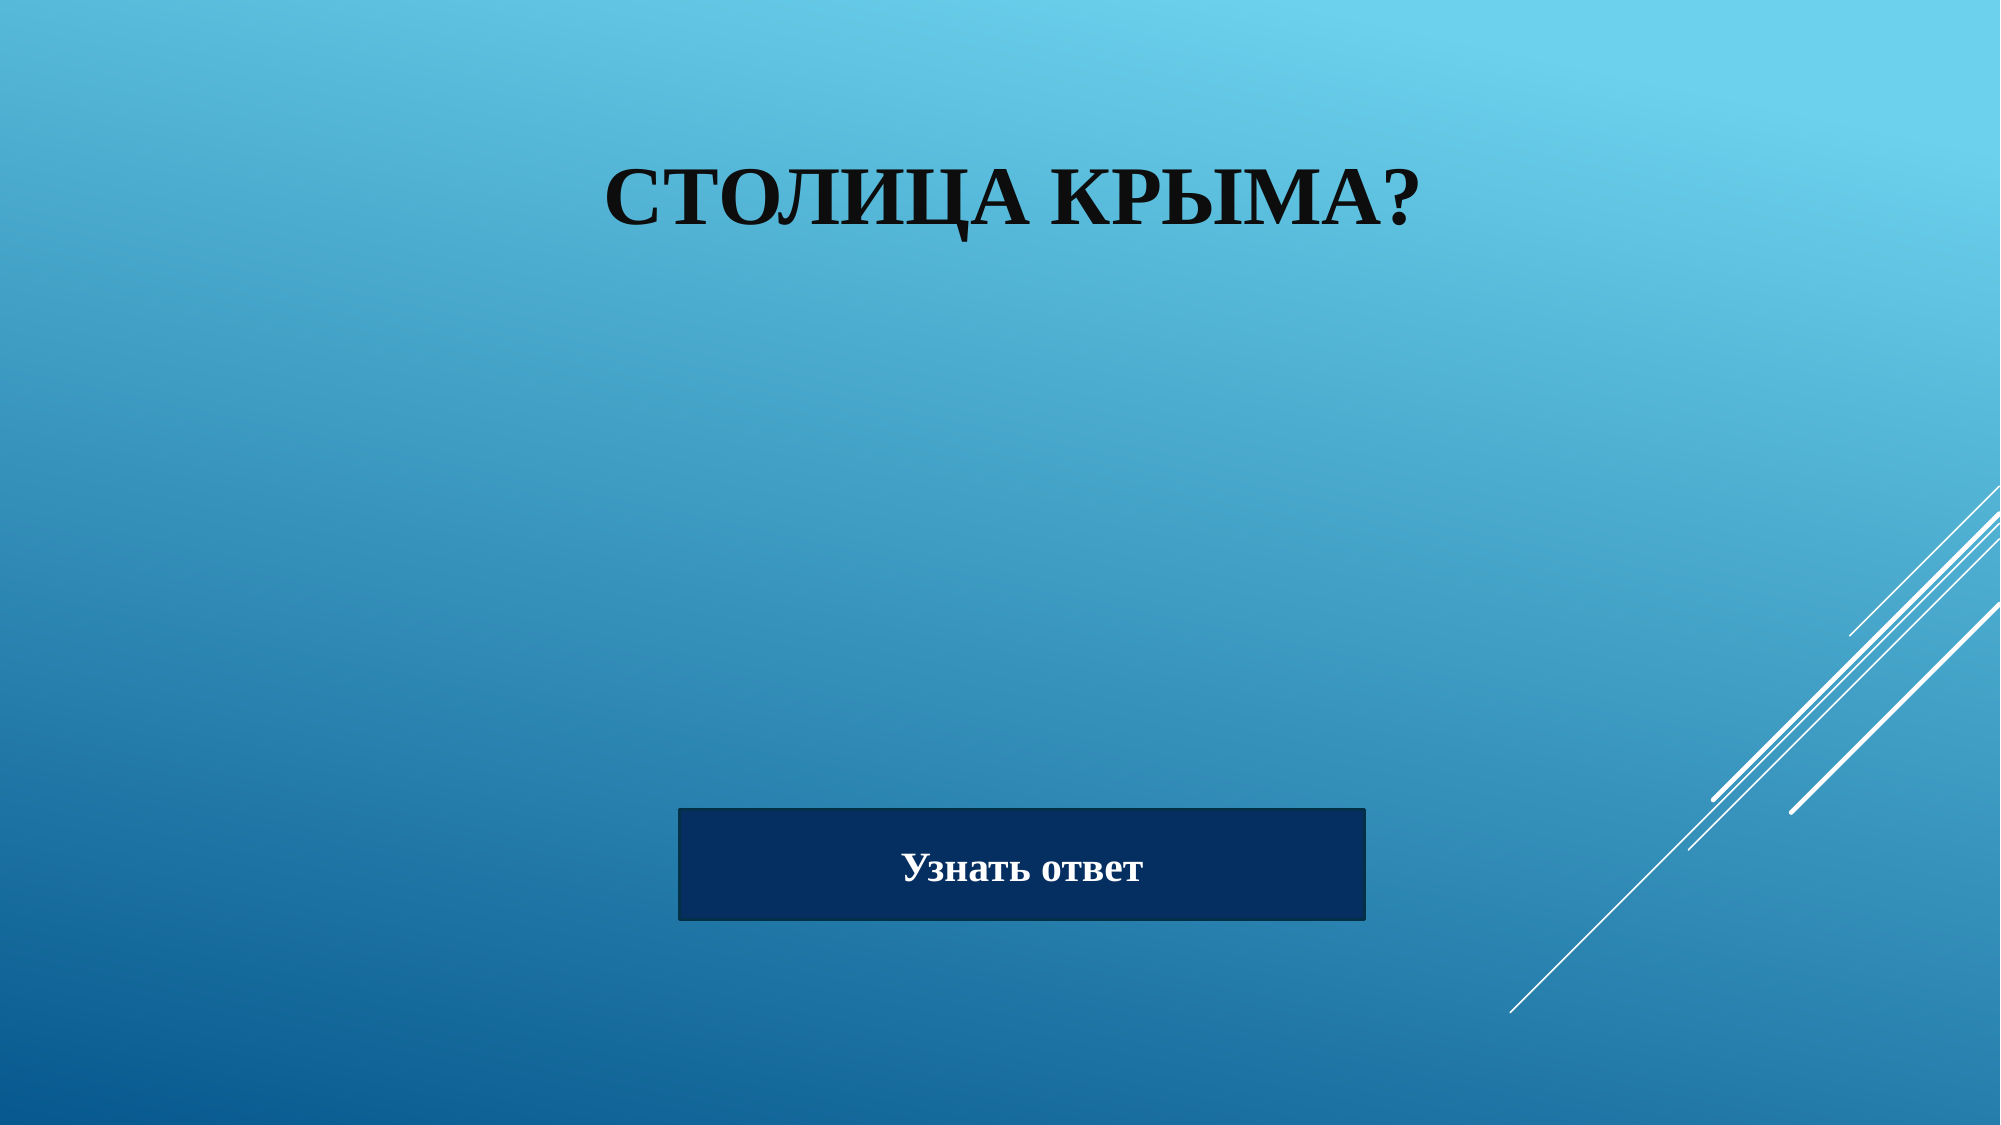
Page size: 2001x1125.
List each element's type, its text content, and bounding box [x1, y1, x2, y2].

title Столица Крыма? [151, 14, 1877, 668]
